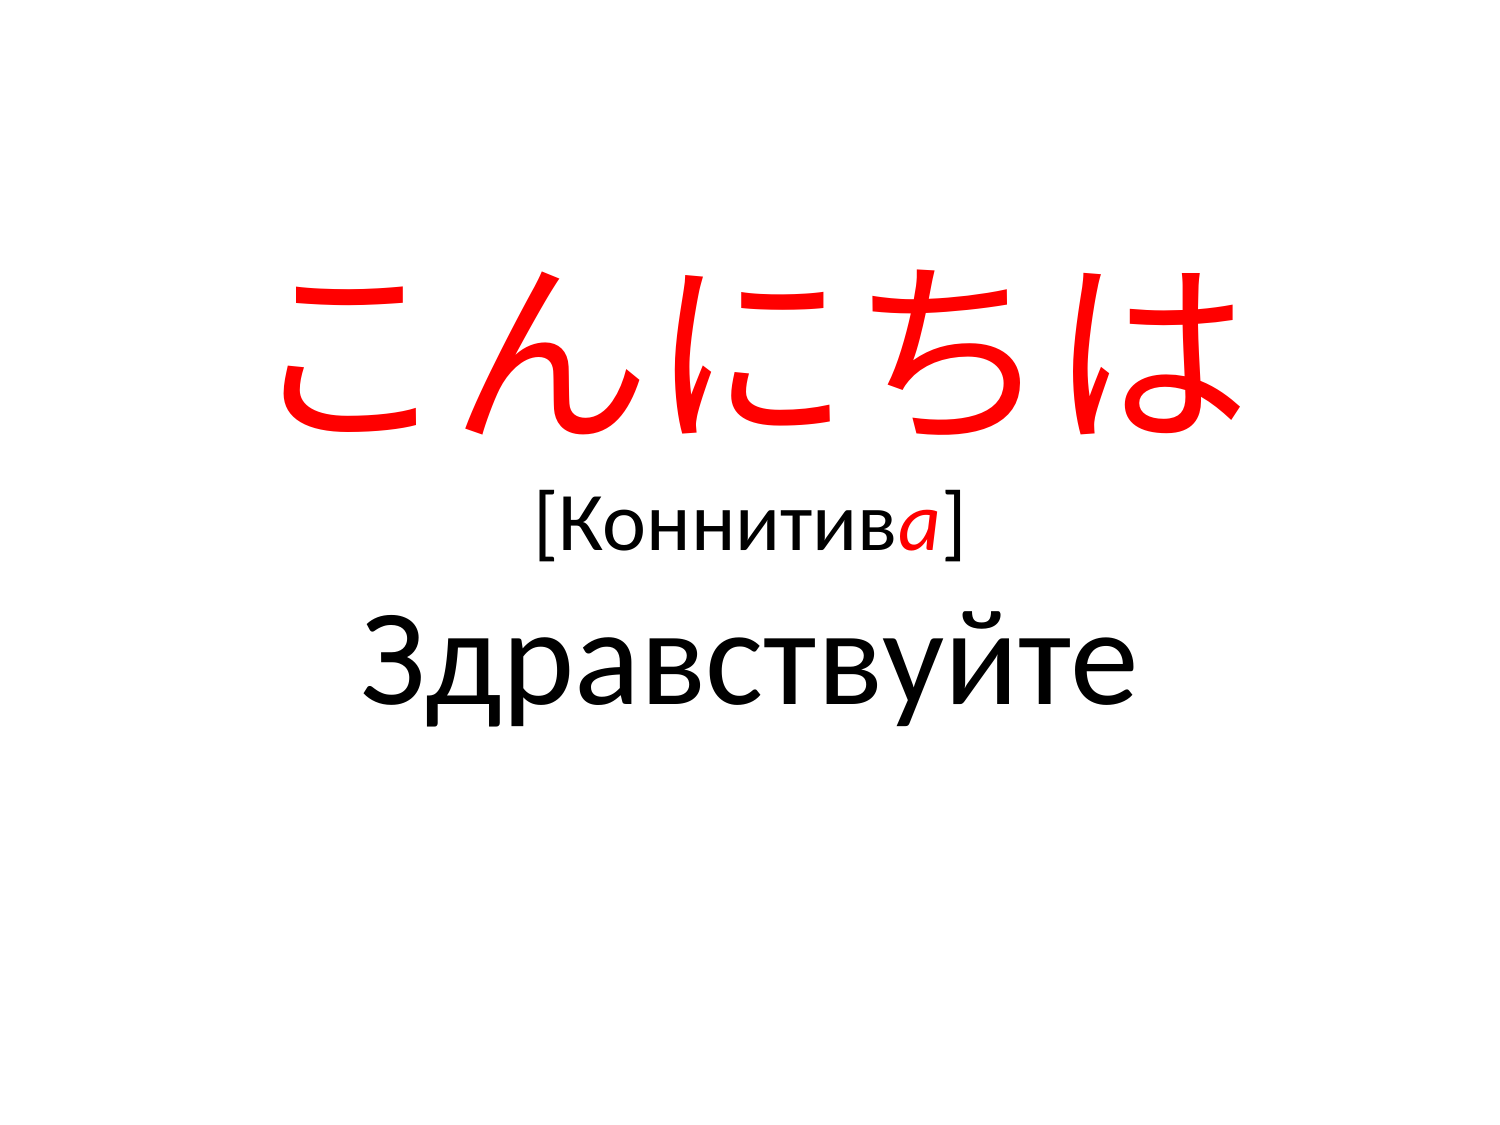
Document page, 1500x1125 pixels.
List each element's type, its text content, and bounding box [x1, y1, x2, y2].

title こんにちは [Коннитива] Здравствуйте [75, 45, 1425, 914]
